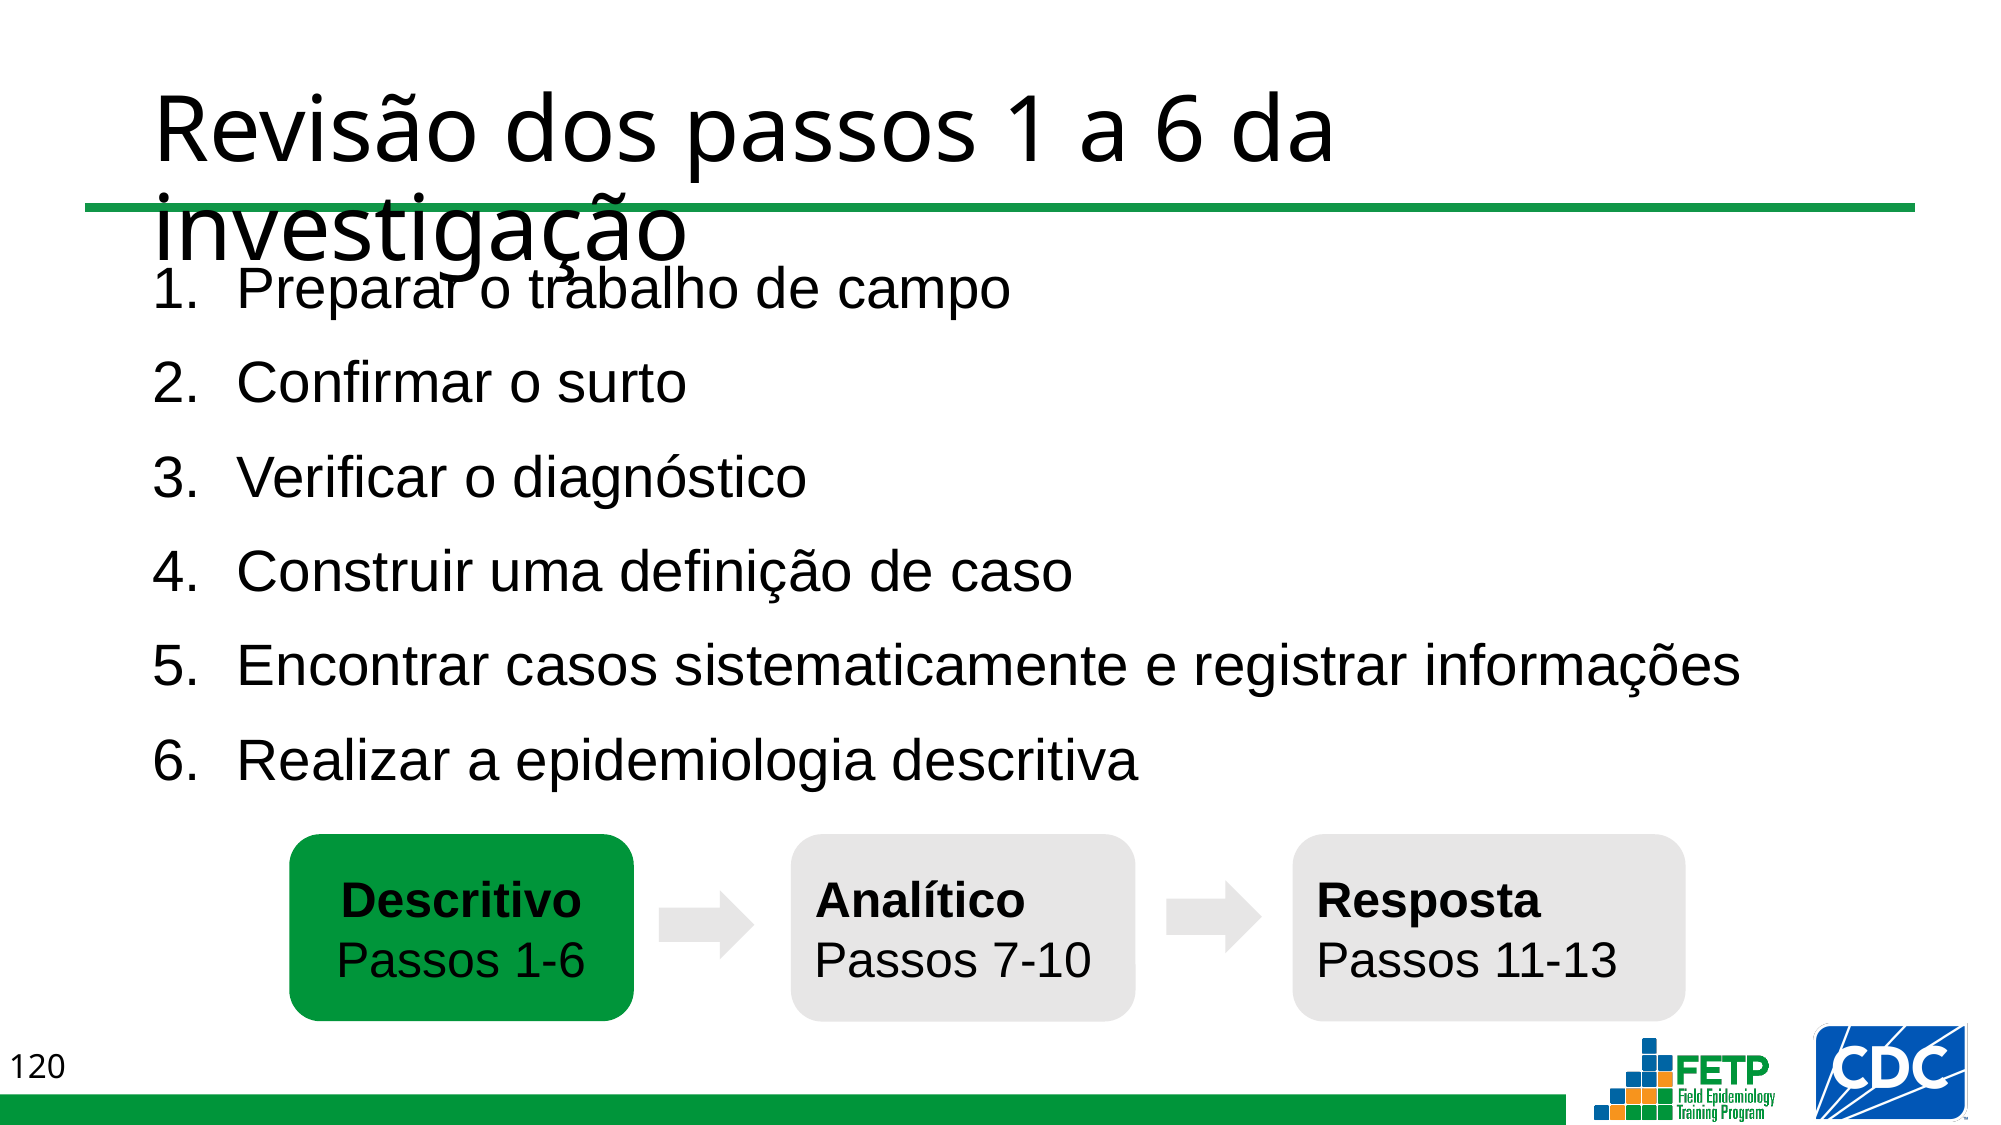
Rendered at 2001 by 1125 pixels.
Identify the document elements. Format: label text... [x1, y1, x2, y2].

picture [1594, 1038, 1775, 1122]
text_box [289, 834, 1686, 1022]
list Preparar o trabalho de campo Confirmar o surto Verificar o diagnóstico Construir uma definição de caso Encontrar casos sistematicamente e registrar informações Realizar a epidemiologia descritiva [137, 242, 1863, 1004]
title Revisão dos passos 1 a 6 da investigação [137, 75, 1863, 207]
picture [1813, 1023, 1968, 1122]
